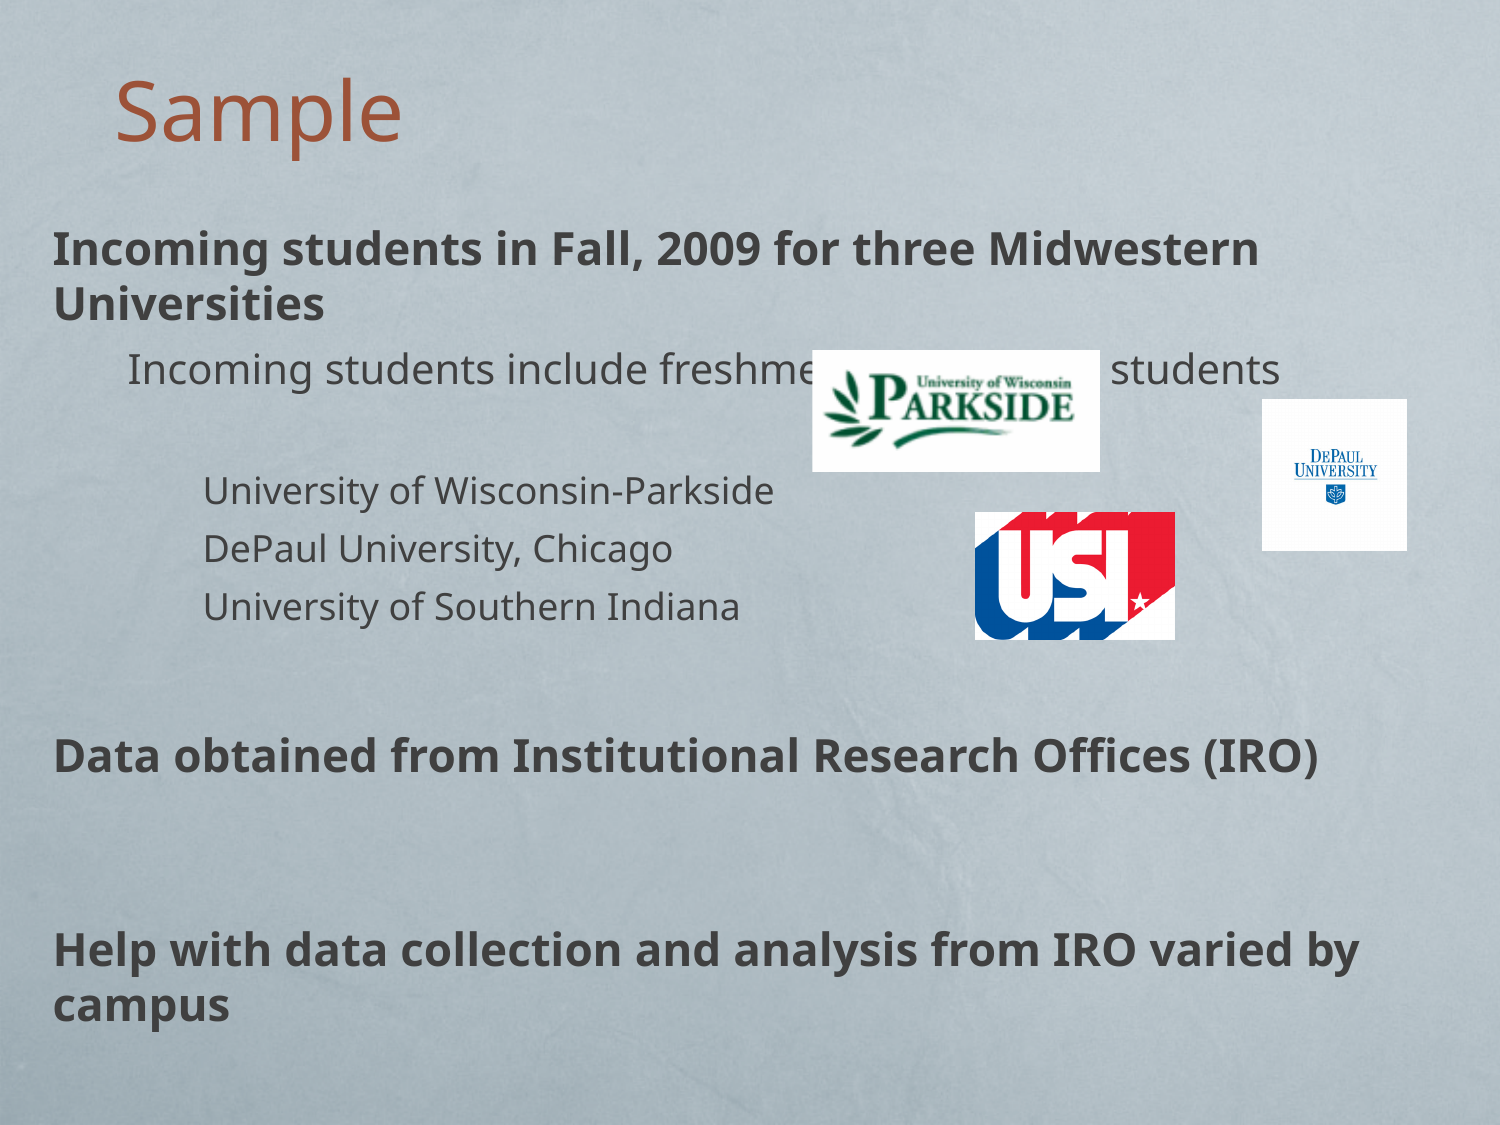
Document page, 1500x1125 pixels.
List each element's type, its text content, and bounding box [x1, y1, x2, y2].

title Sample [99, 37, 1431, 167]
picture [1260, 398, 1408, 553]
picture [810, 348, 1102, 473]
list Incoming students in Fall, 2009 for three Midwestern Universities Incoming students include freshmen and transfer students University of Wisconsin-Parkside DePaul University, Chicago University of Southern Indiana Data obtained from Institutional Research Offices (IRO) Help with data collection and analysis from IRO varied by campus [37, 212, 1500, 1005]
picture [973, 510, 1177, 641]
